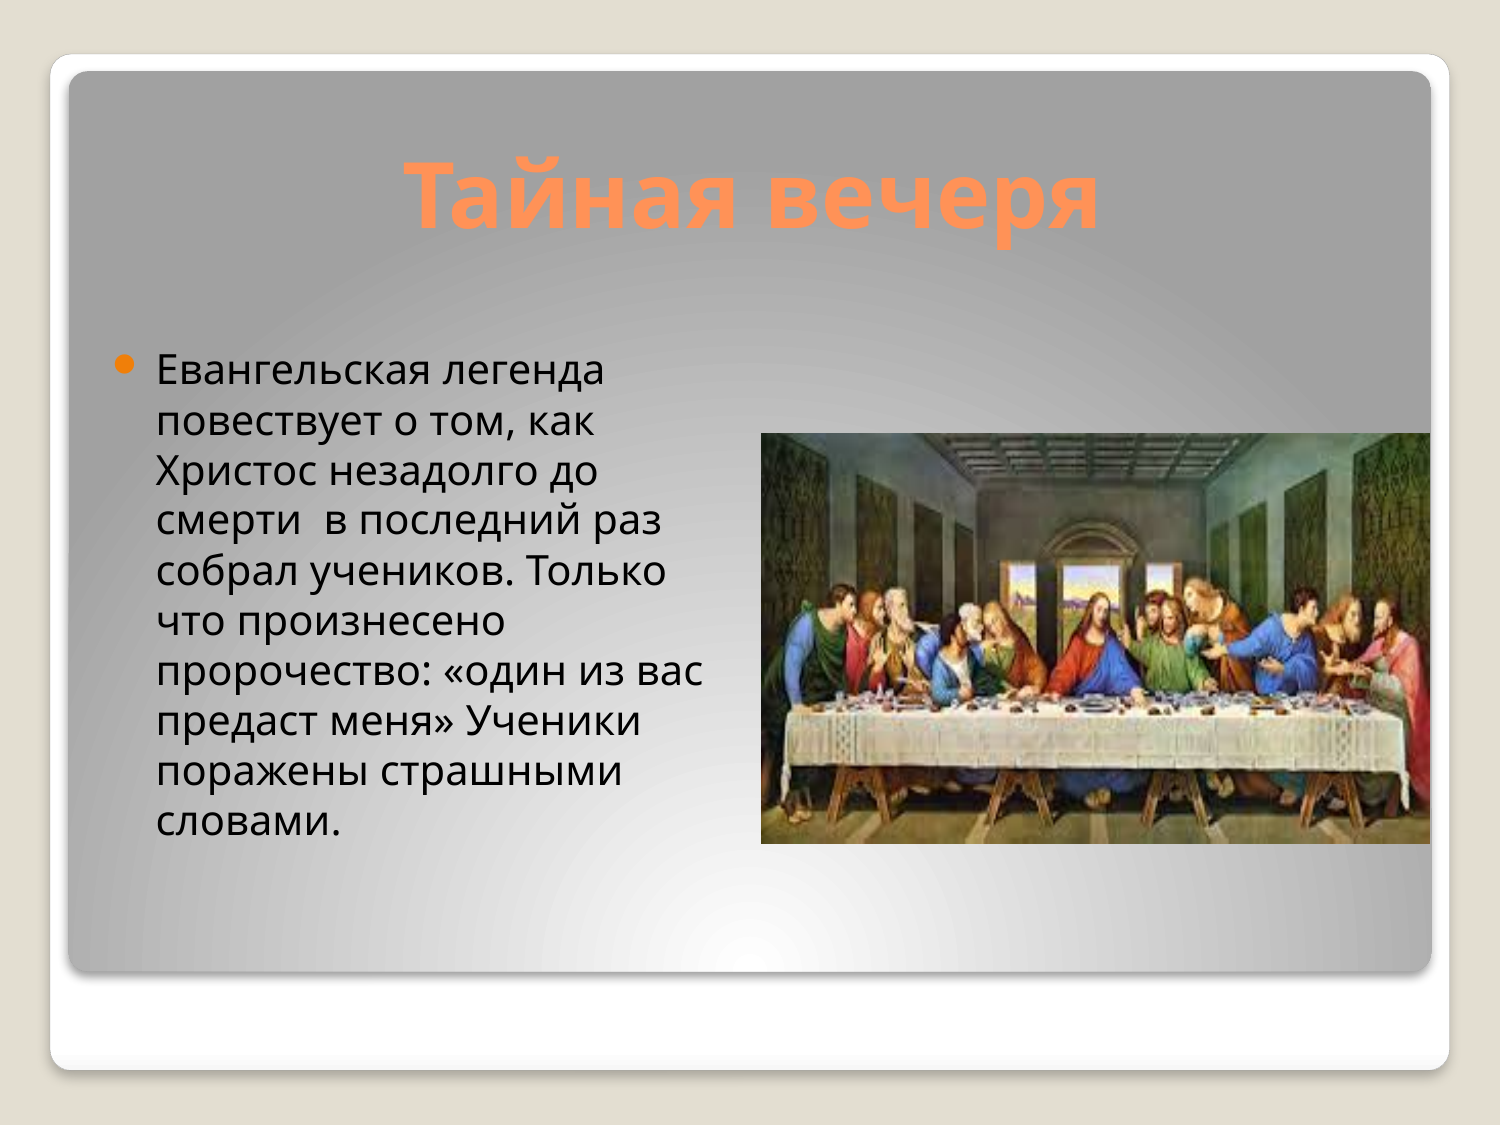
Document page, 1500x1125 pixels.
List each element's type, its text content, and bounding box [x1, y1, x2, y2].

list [761, 433, 1430, 844]
list Евангельская легенда повествует о том, как Христос незадолго до смерти в последний раз собрал учеников. Только что произнесено пророчество: «один из вас предаст меня» Ученики поражены страшными словами. [82, 328, 727, 1049]
title Тайная вечеря [82, 82, 1425, 255]
